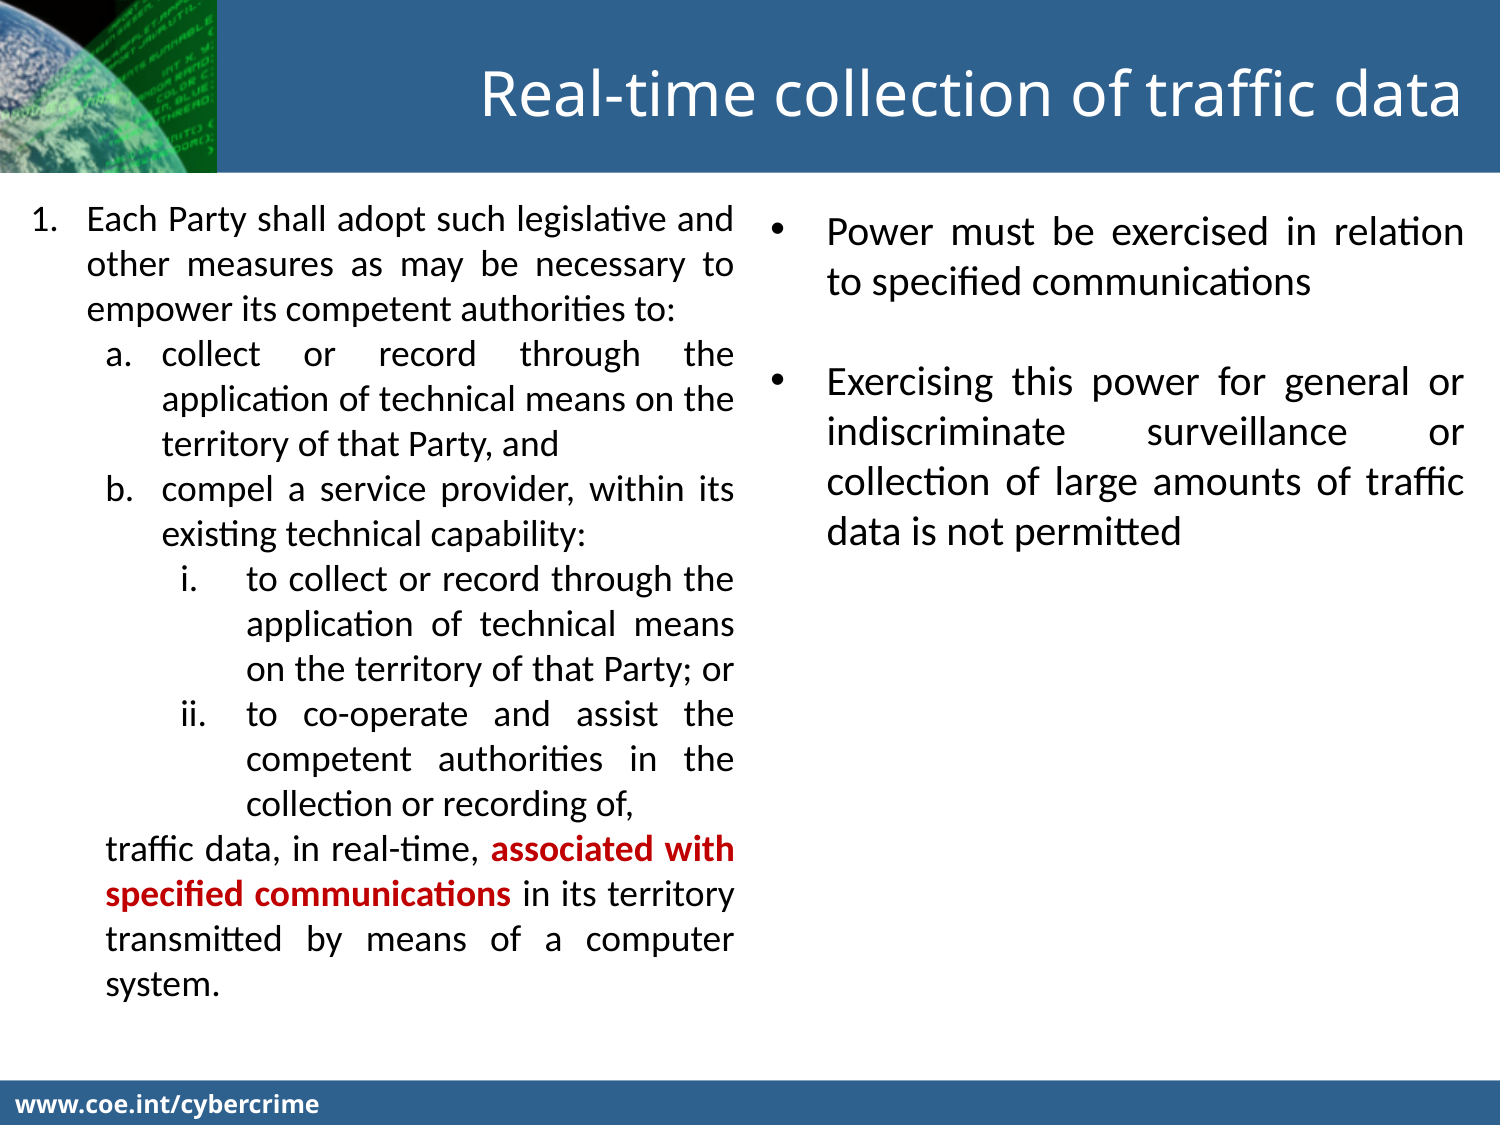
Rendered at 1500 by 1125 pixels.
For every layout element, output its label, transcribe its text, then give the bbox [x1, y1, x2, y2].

text_box Real-time collection of traffic data [227, 46, 1480, 137]
text_box Power must be exercised in relation to specified communications Exercising this power for general or indiscriminate surveillance or collection of large amounts of traffic data is not permitted [755, 196, 1480, 562]
picture [0, 0, 217, 173]
text_box www.coe.int/cybercrime [0, 1080, 1500, 1125]
text_box Each Party shall adopt such legislative and other measures as may be necessary to empower its competent authorities to: collect or record through the application of technical means on the territory of that Party, and compel a service provider, within its existing technical capability: to collect or record through the application of technical means on the territory of that Party; or to co-operate and assist the competent authorities in the collection or recording of, traffic data, in real-time, associated with specified communications in its territory transmitted by means of a computer system. [15, 186, 750, 1012]
